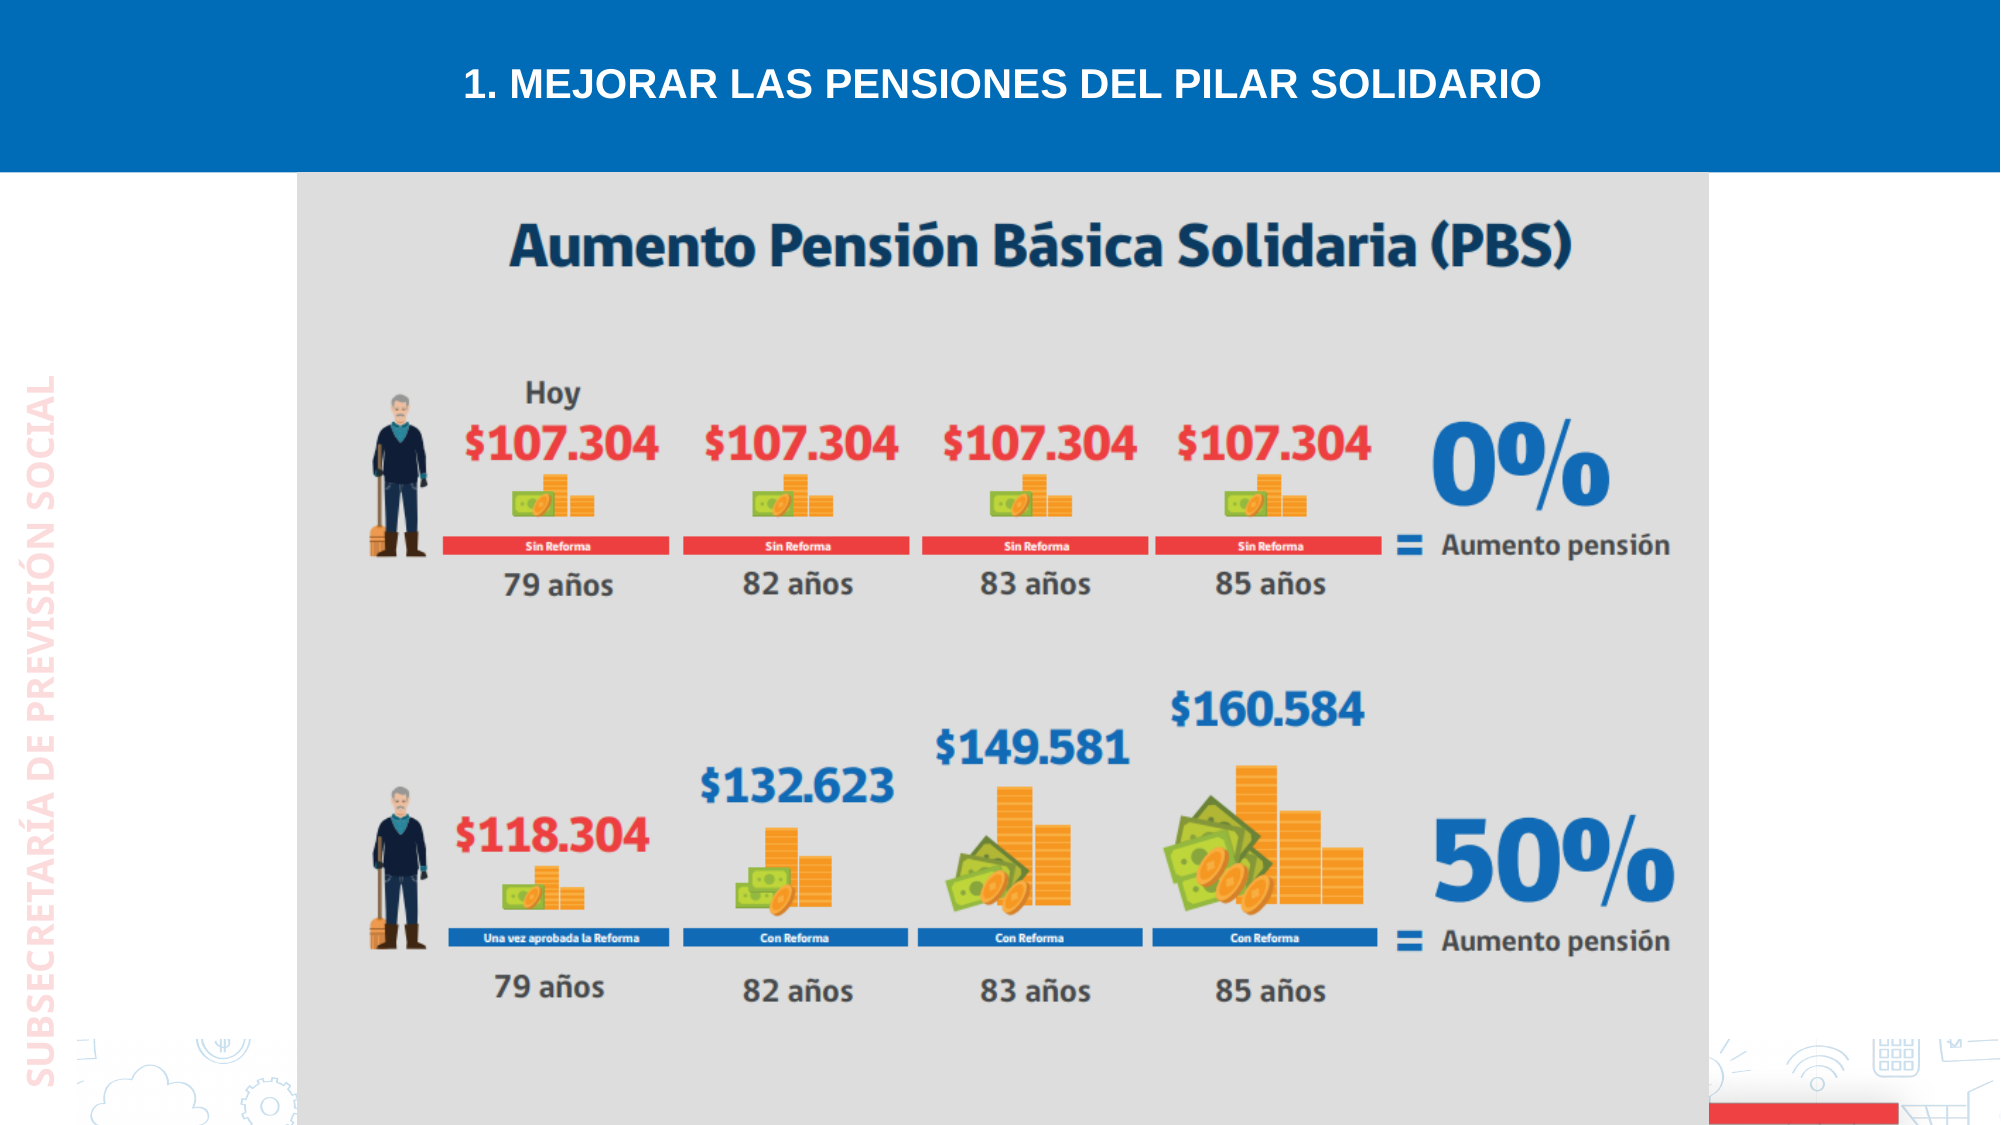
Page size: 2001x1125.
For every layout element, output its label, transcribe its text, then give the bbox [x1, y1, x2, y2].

text_box [0, 0, 2000, 173]
text_box 1. MEJORAR LAS PENSIONES DEL PILAR SOLIDARIO [260, 56, 1746, 107]
picture [77, 172, 2001, 1125]
